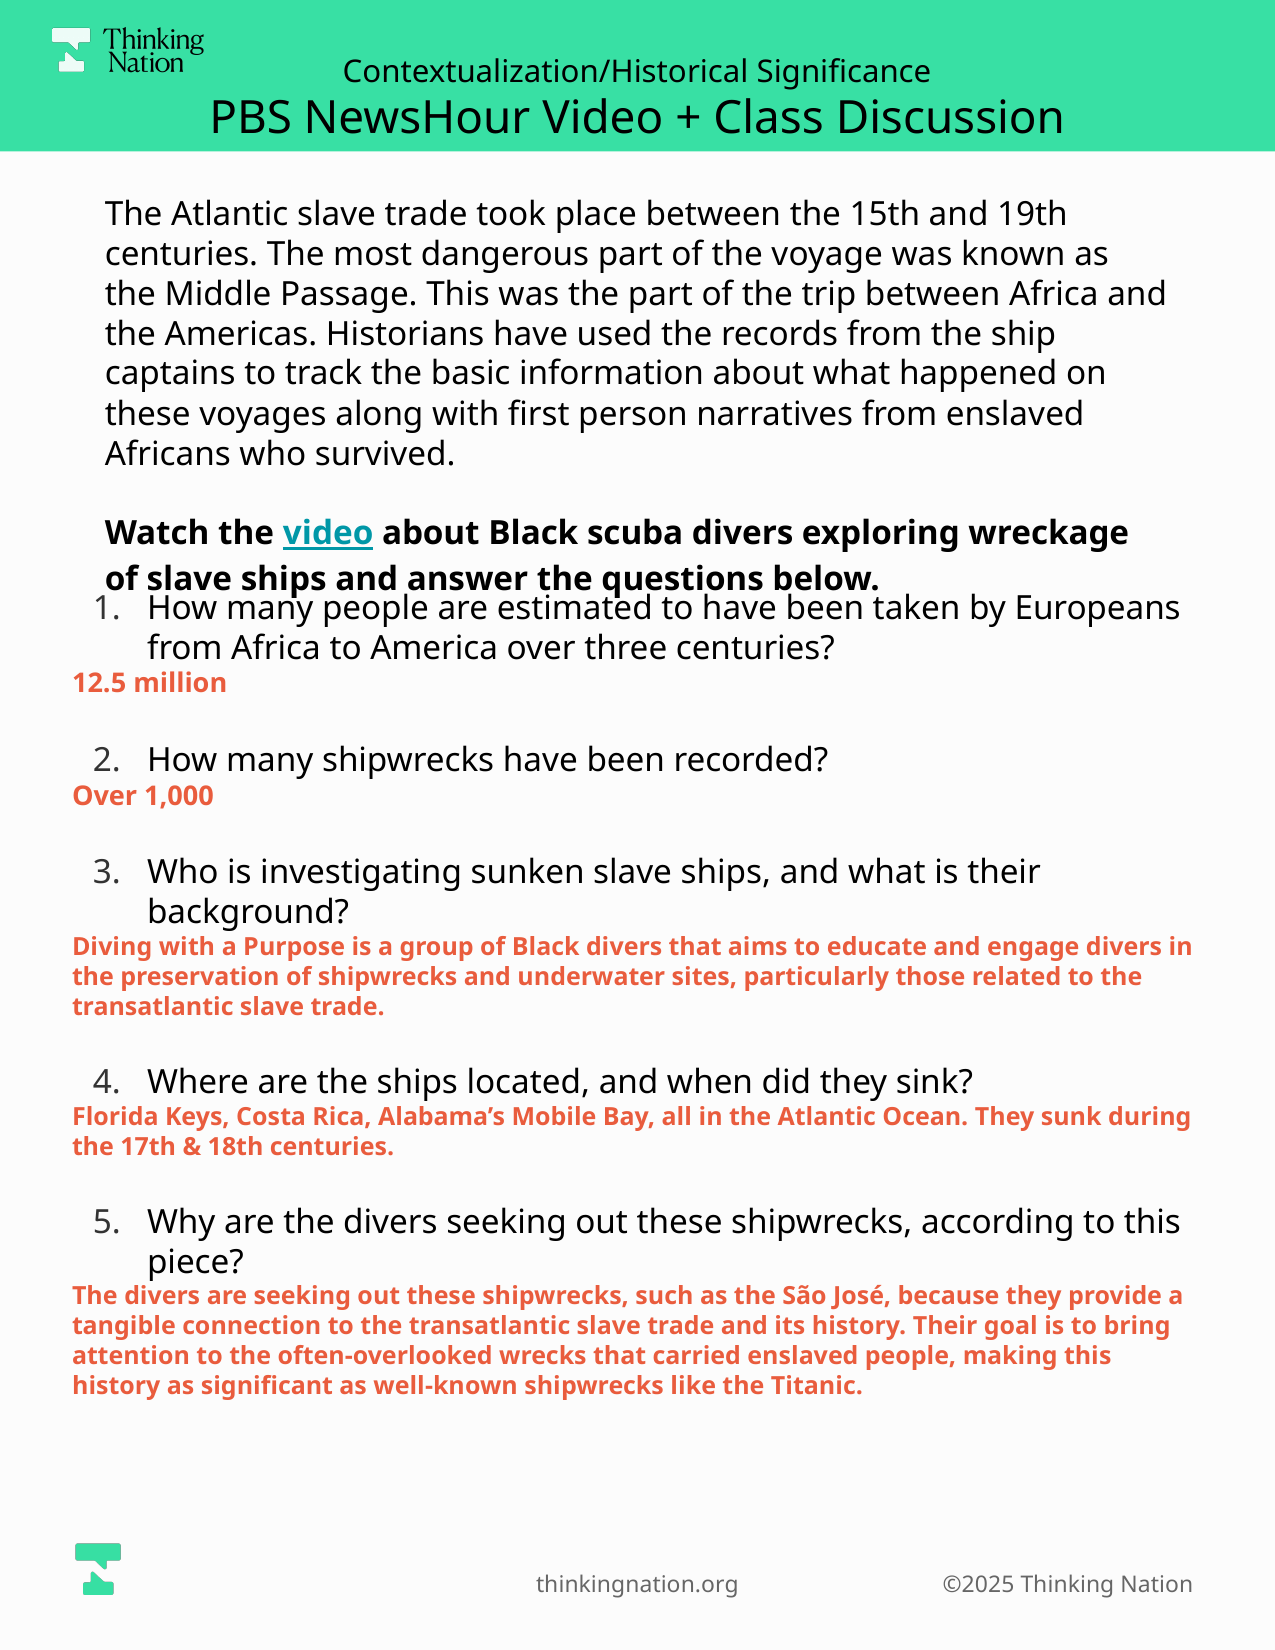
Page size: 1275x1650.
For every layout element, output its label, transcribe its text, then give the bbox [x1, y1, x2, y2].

text_box Contextualization/Historical Significance PBS NewsHour Video + Class Discussion [0, 0, 1275, 152]
picture [35, 13, 210, 87]
text_box ©2025 Thinking Nation [907, 1553, 1210, 1605]
text_box How many people are estimated to have been taken by Europeans from Africa to America over three centuries? 12.5 million How many shipwrecks have been recorded? Over 1,000 Who is investigating sunken slave ships, and what is their background? Diving with a Purpose is a group of Black divers that aims to educate and engage divers in the preservation of shipwrecks and underwater sites, particularly those related to the transatlantic slave trade. Where are the ships located, and when did they sink? Florida Keys, Costa Rica, Alabama’s Mobile Bay, all in the Atlantic Ocean. They sunk during the 17th & 18th centuries. Why are the divers seeking out these shipwrecks, according to this piece? The divers are seeking out these shipwrecks, such as the São José, because they provide a tangible connection to the transatlantic slave trade and its history. Their goal is to bring attention to the often-overlooked wrecks that carried enslaved people, making this history as significant as well-known shipwrecks like the Titanic. [57, 571, 1218, 1535]
picture [62, 1533, 134, 1605]
text_box The Atlantic slave trade took place between the 15th and 19th centuries. The most dangerous part of the voyage was known as the Middle Passage. This was the part of the trip between Africa and the Americas. Historians have used the records from the ship captains to track the basic information about what happened on these voyages along with first person narratives from enslaved Africans who survived. Watch the video about Black scuba divers exploring wreckage of slave ships and answer the questions below. [89, 177, 1186, 571]
text_box thinkingnation.org [486, 1553, 789, 1605]
